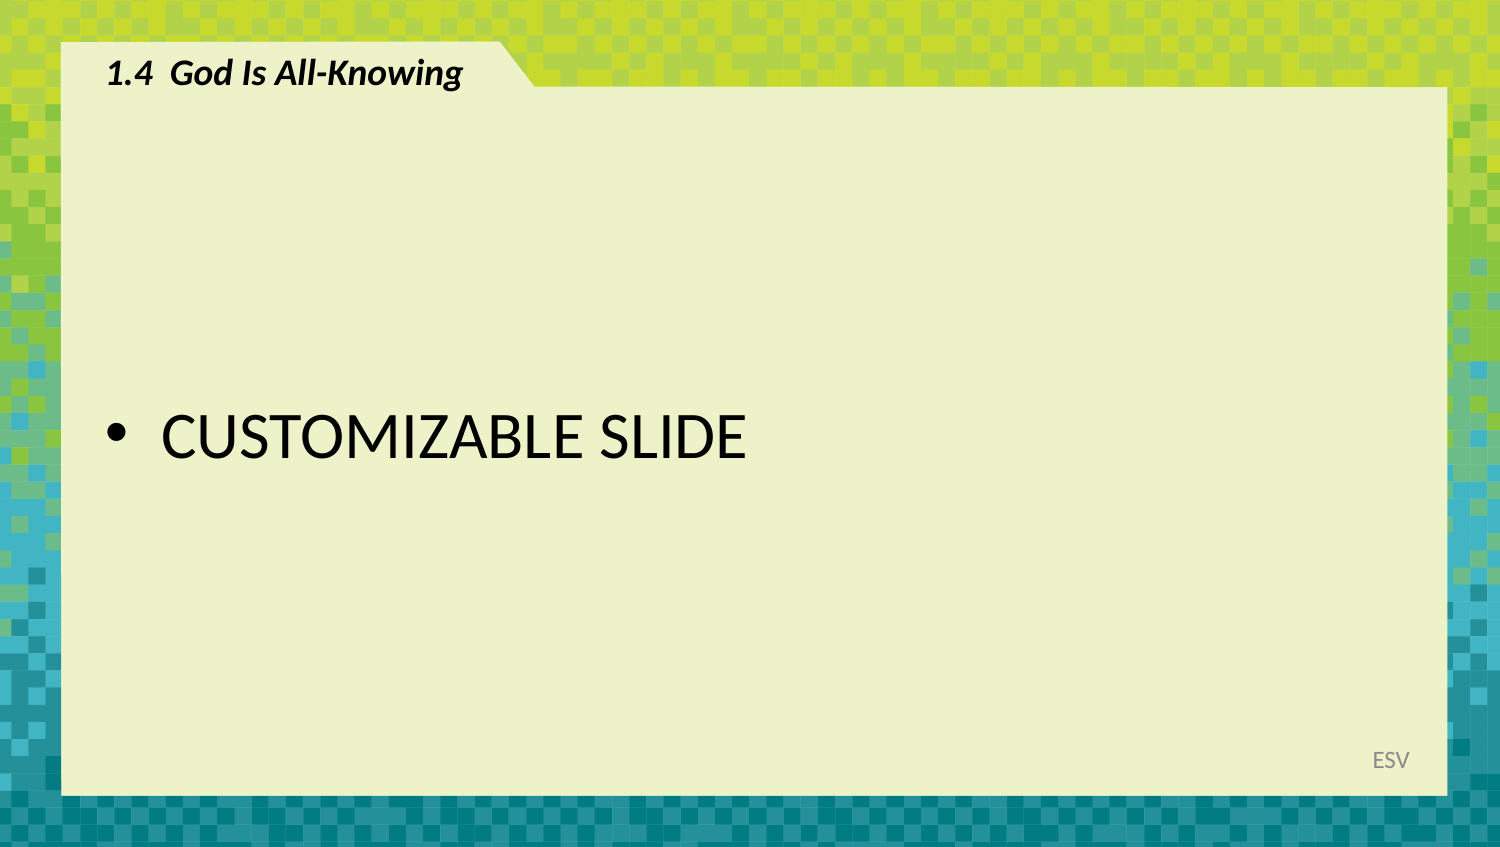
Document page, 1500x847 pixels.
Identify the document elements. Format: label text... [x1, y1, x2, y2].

picture [0, 0, 1500, 847]
list CUSTOMIZABLE SLIDE [89, 141, 1403, 722]
footer ESV [950, 736, 1425, 782]
title 1.4 God Is All-Knowing [89, 33, 1420, 108]
